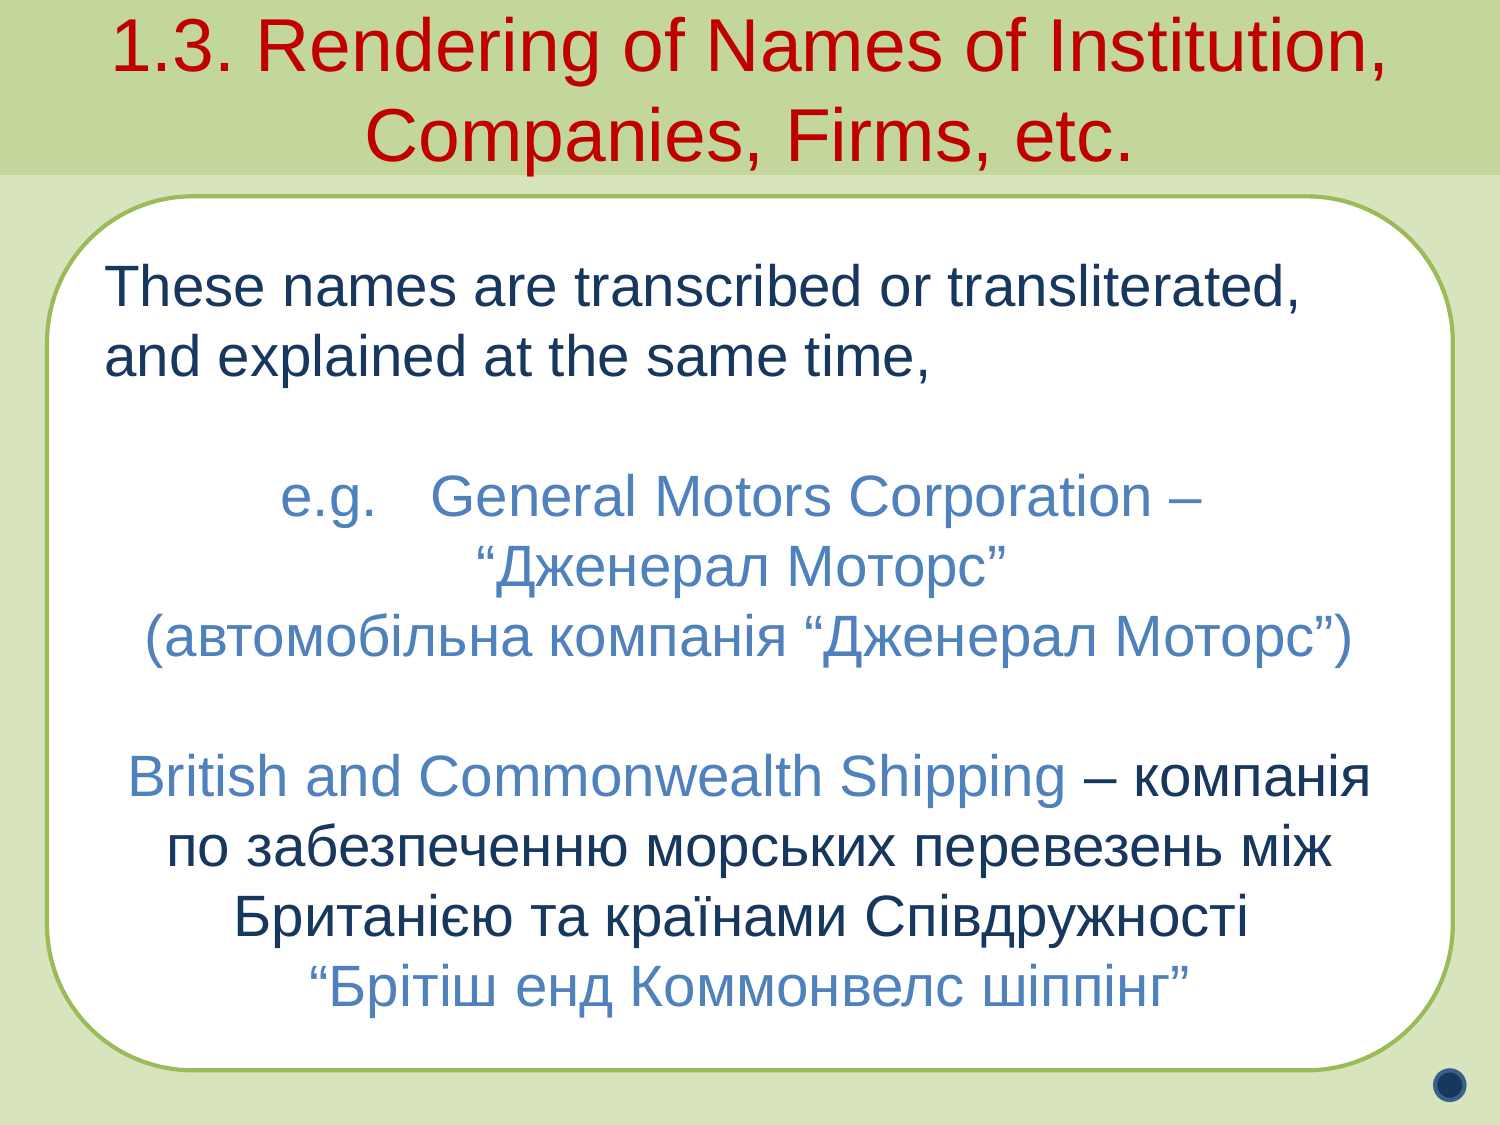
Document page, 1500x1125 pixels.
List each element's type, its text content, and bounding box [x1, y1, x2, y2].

text_box These names are transcribed or transliterated, and explained at the same time, e.g. General Motors Corporation – “Дженерал Моторс” (автомобільна компанія “Дженерал Моторс”) British and Commonwealth Shipping – компанія по забезпеченню морських перевезень між Британією та країнами Співдружності “Брітіш енд Коммонвелс шіппінг” [44, 194, 1455, 1073]
text_box 1.3. Rendering of Names of Institution, Companies, Firms, etc. [0, 0, 1500, 175]
text_box [1433, 1068, 1467, 1103]
